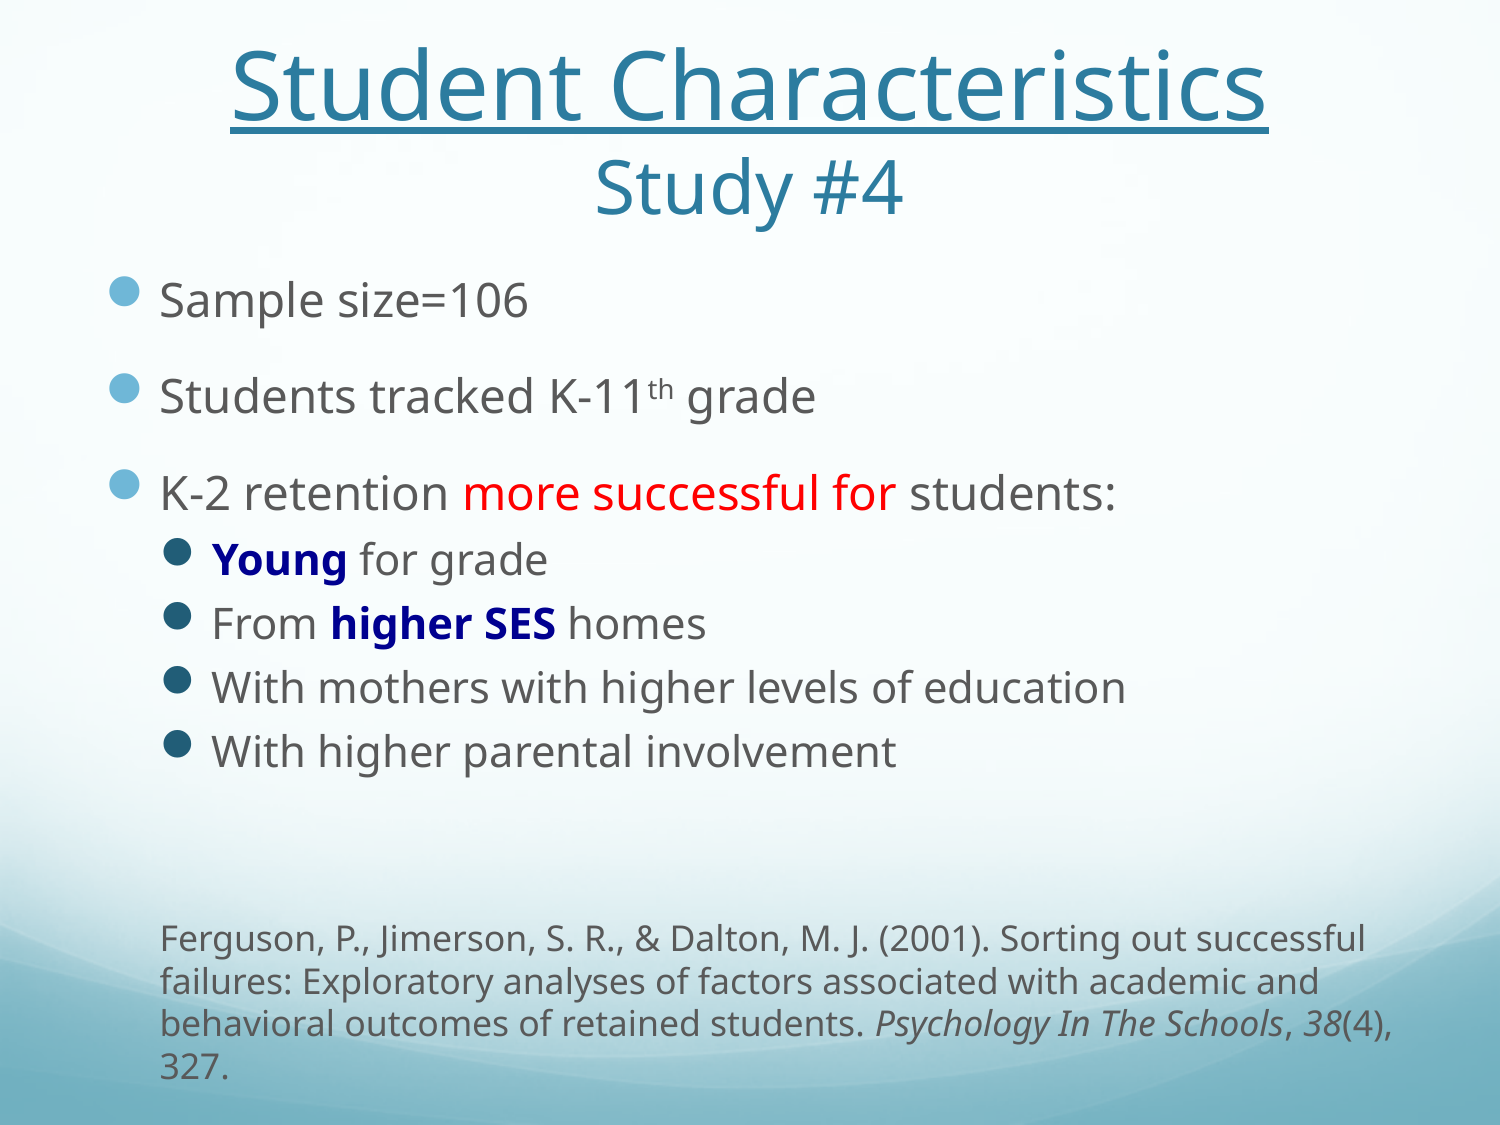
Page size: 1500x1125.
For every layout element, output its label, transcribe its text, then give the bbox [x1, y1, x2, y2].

title Student Characteristics Study #4 [90, 17, 1410, 237]
list Sample size=106 Students tracked K-11th grade K-2 retention more successful for students: Young for grade From higher SES homes With mothers with higher levels of education With higher parental involvement Ferguson, P., Jimerson, S. R., & Dalton, M. J. (2001). Sorting out successful failures: Exploratory analyses of factors associated with academic and behavioral outcomes of retained students. Psychology In The Schools, 38(4), 327. [90, 262, 1467, 1096]
